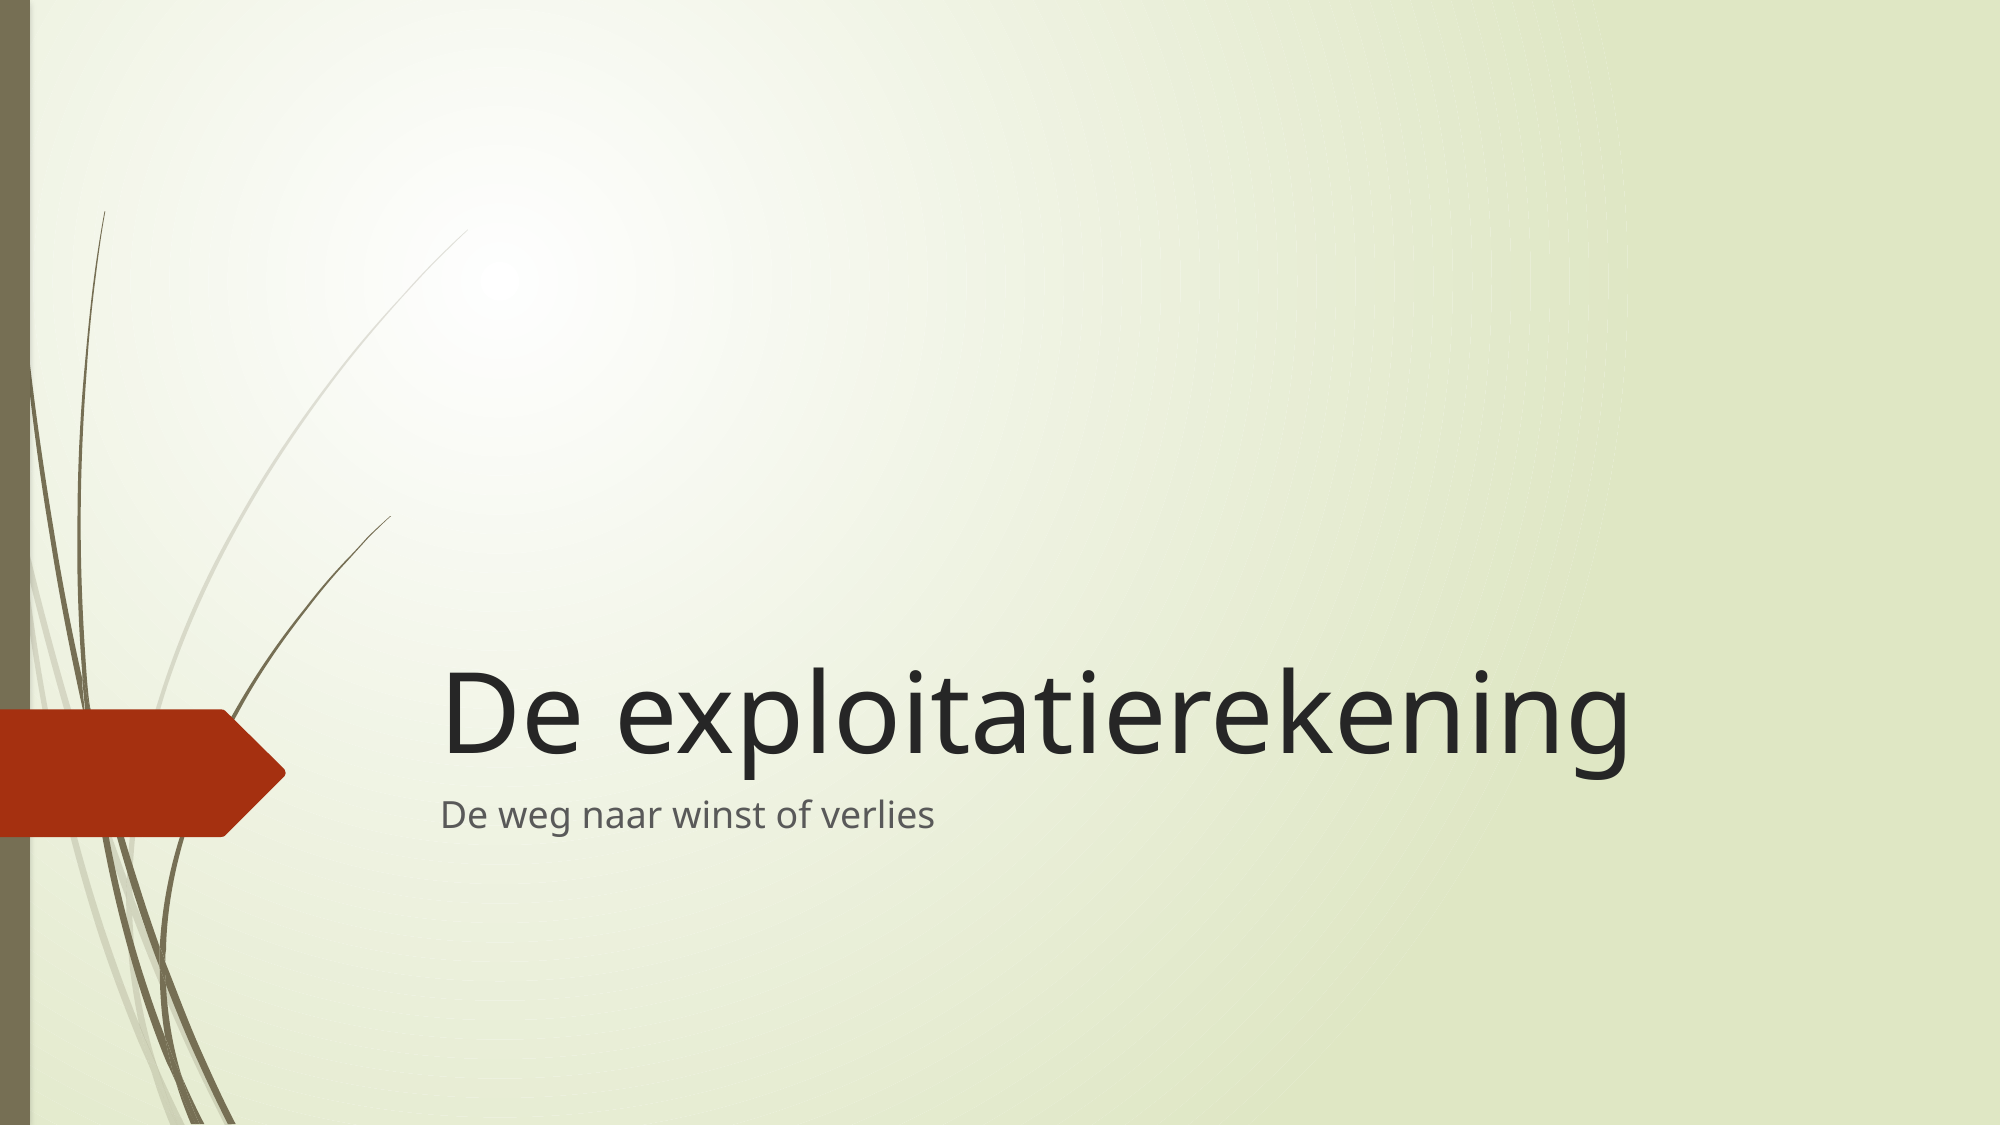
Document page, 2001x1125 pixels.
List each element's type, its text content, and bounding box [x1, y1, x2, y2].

title De exploitatierekening [424, 412, 1888, 783]
subtitle De weg naar winst of verlies [424, 783, 1888, 969]
